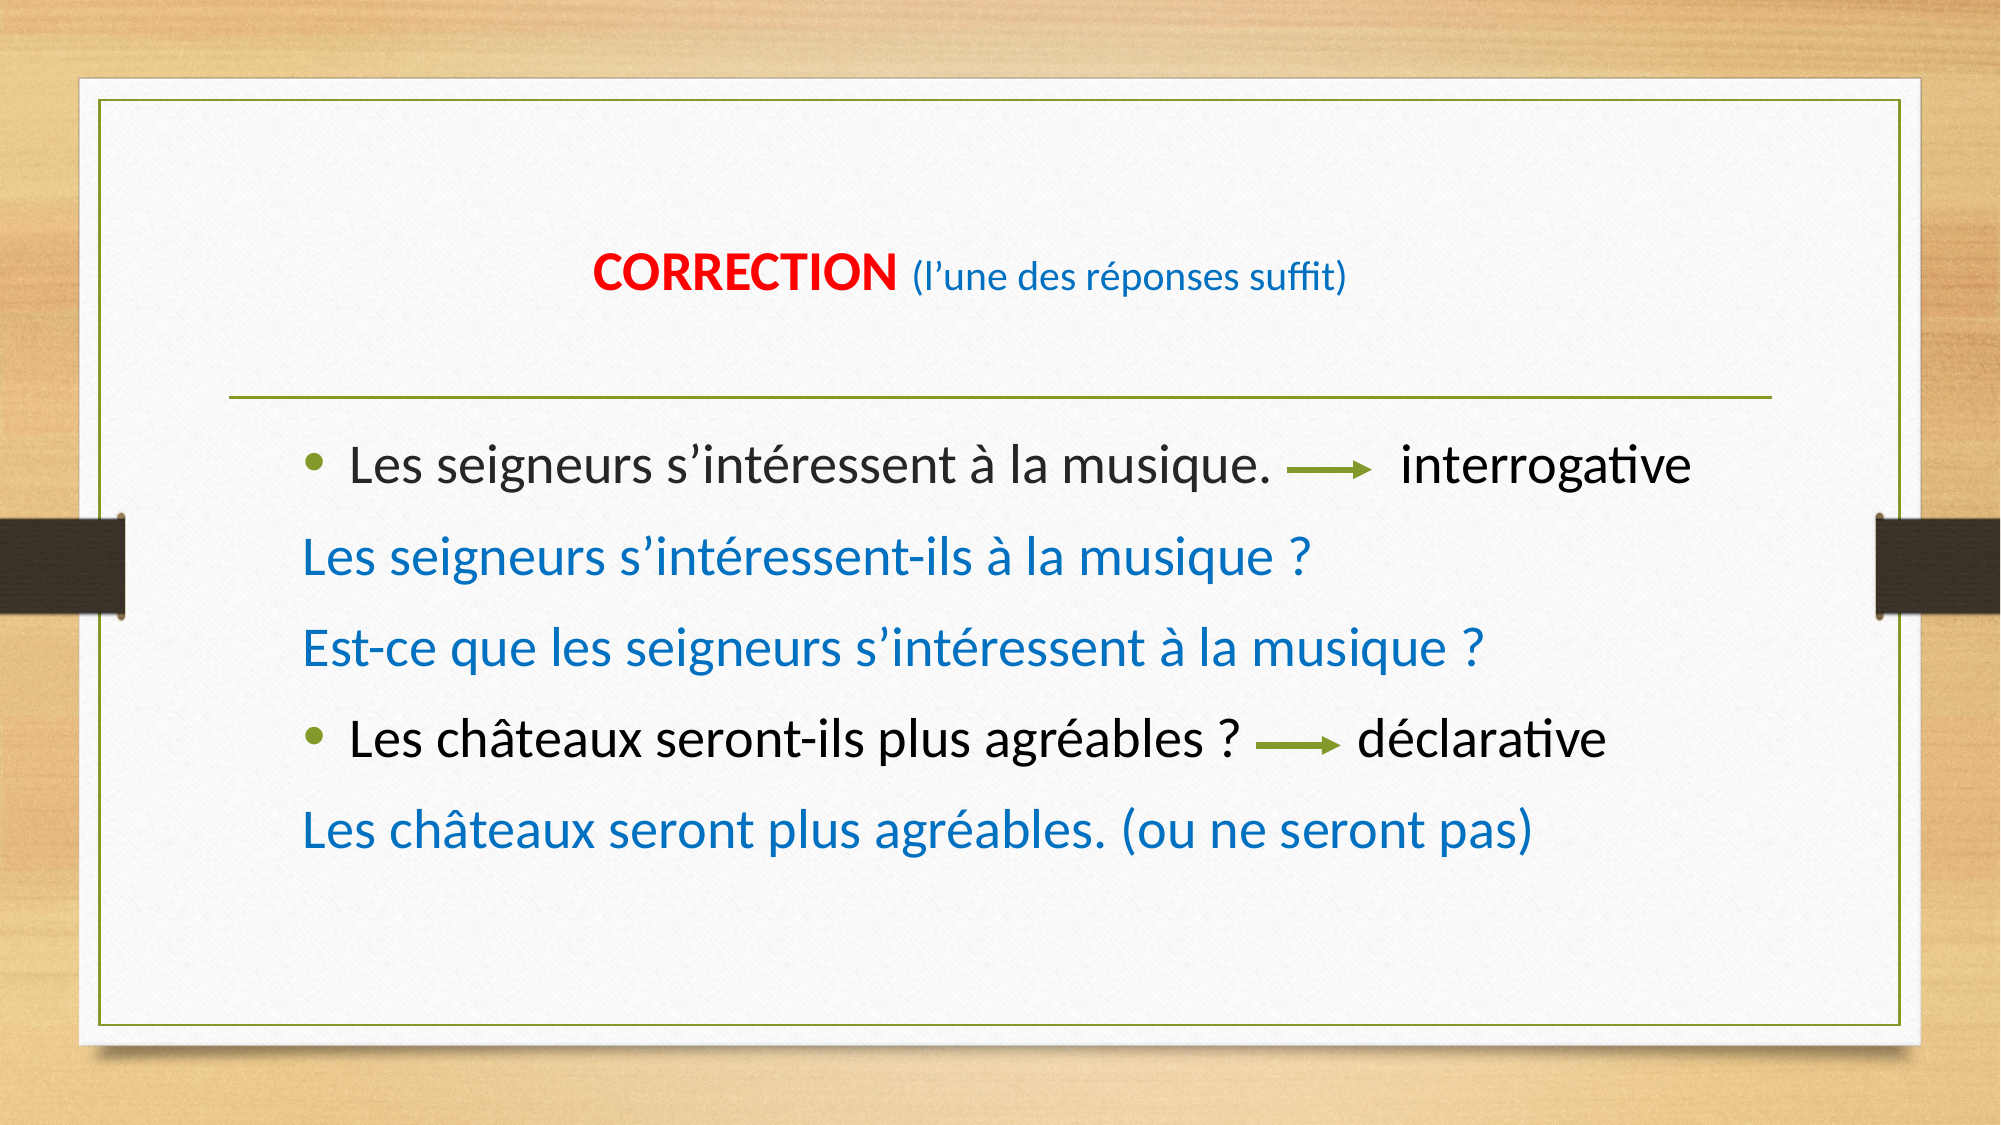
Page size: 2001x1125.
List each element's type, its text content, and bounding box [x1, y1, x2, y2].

picture [0, 0, 2001, 1125]
text_box Les seigneurs s’intéressent à la musique. interrogative Les seigneurs s’intéressent-ils à la musique ? Est-ce que les seigneurs s’intéressent à la musique ? Les châteaux seront-ils plus agréables ? déclarative Les châteaux seront plus agréables. (ou ne seront pas) [212, 419, 1788, 992]
title CORRECTION (l’une des réponses suffit) [154, 161, 1788, 375]
